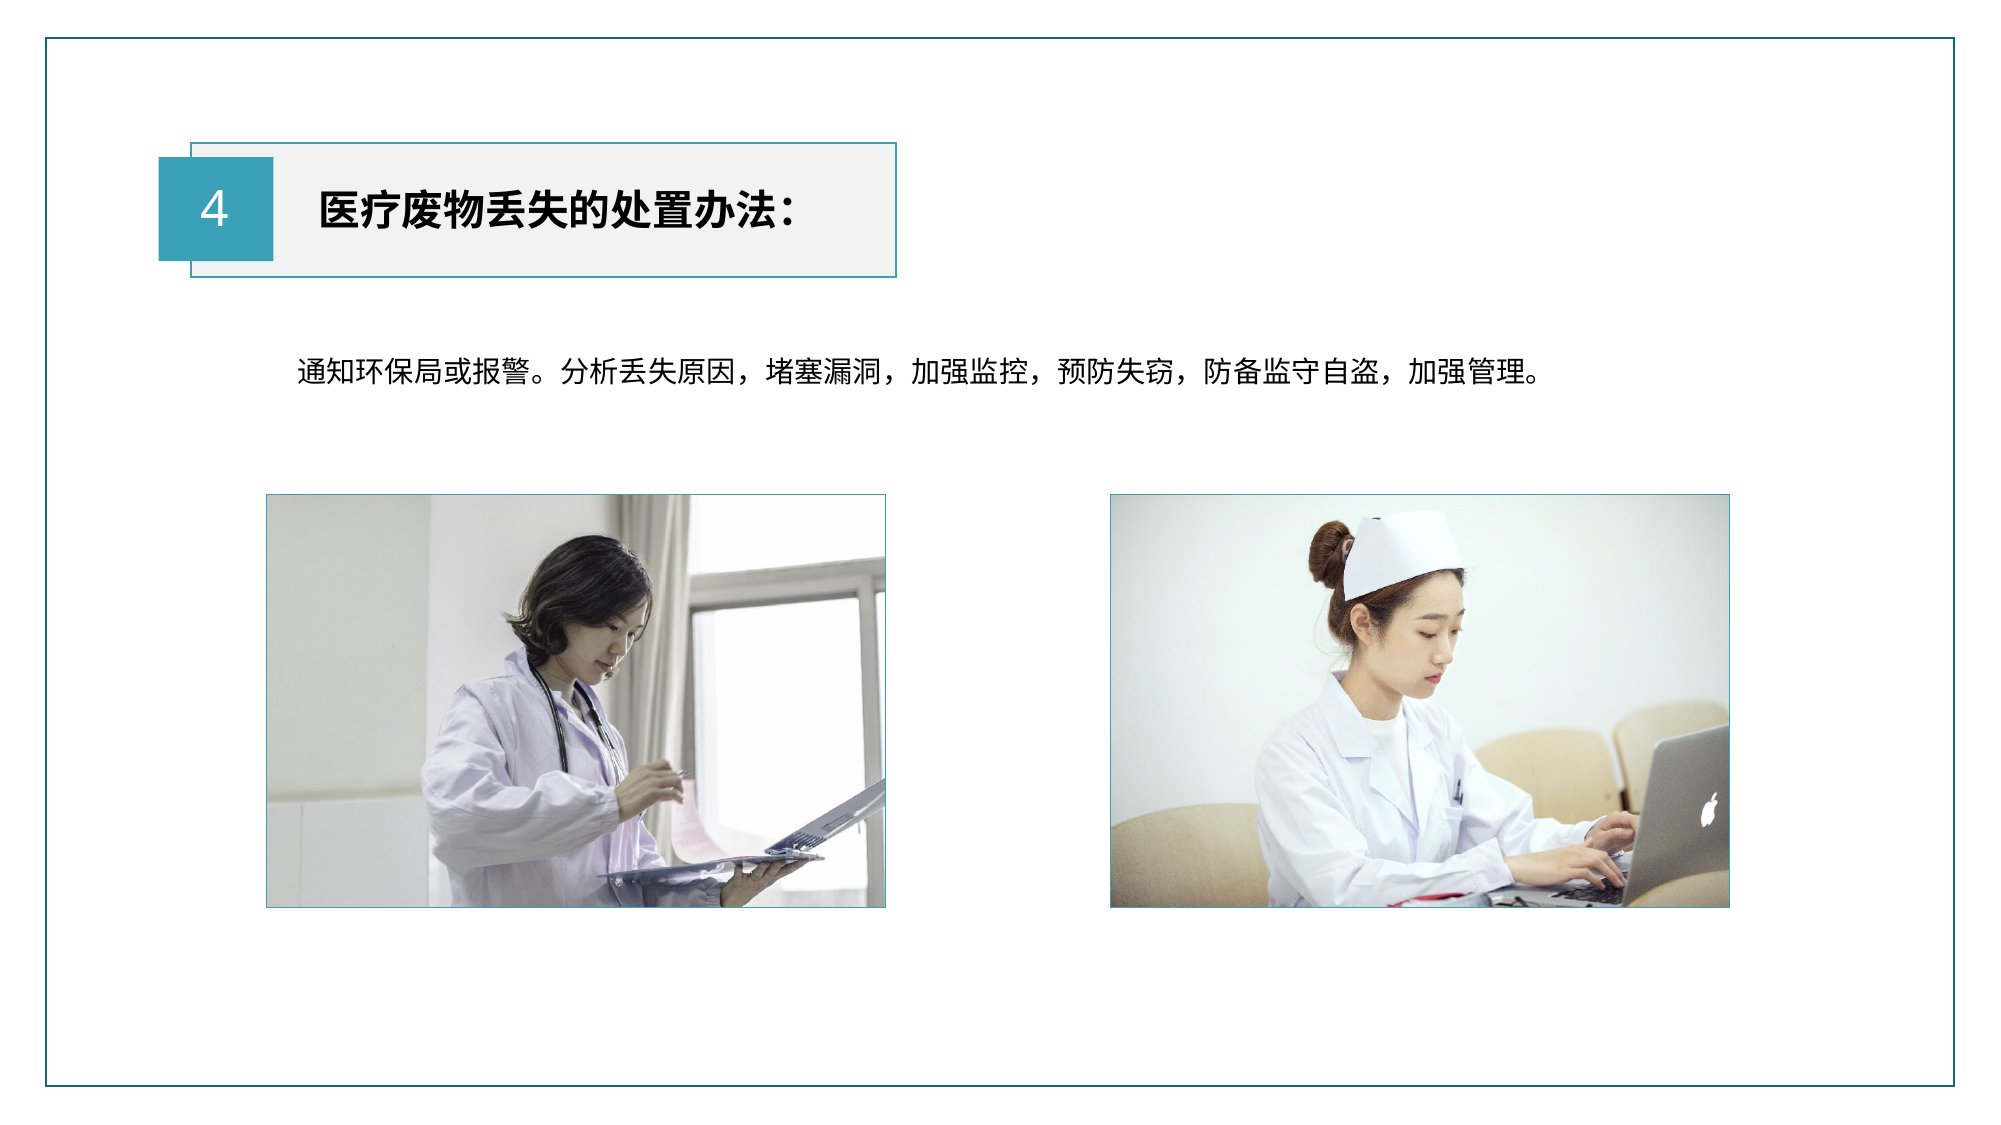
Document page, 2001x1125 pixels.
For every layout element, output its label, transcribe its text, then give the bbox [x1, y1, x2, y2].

text_box [190, 142, 897, 278]
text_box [158, 157, 274, 262]
text_box 医疗废物丢失的处置办法： [303, 176, 835, 242]
picture [266, 494, 886, 908]
text_box 通知环保局或报警。分析丢失原因，堵塞漏洞，加强监控，预防失窃，防备监守自盗，加强管理。 [282, 346, 1663, 396]
picture [1109, 494, 1730, 908]
